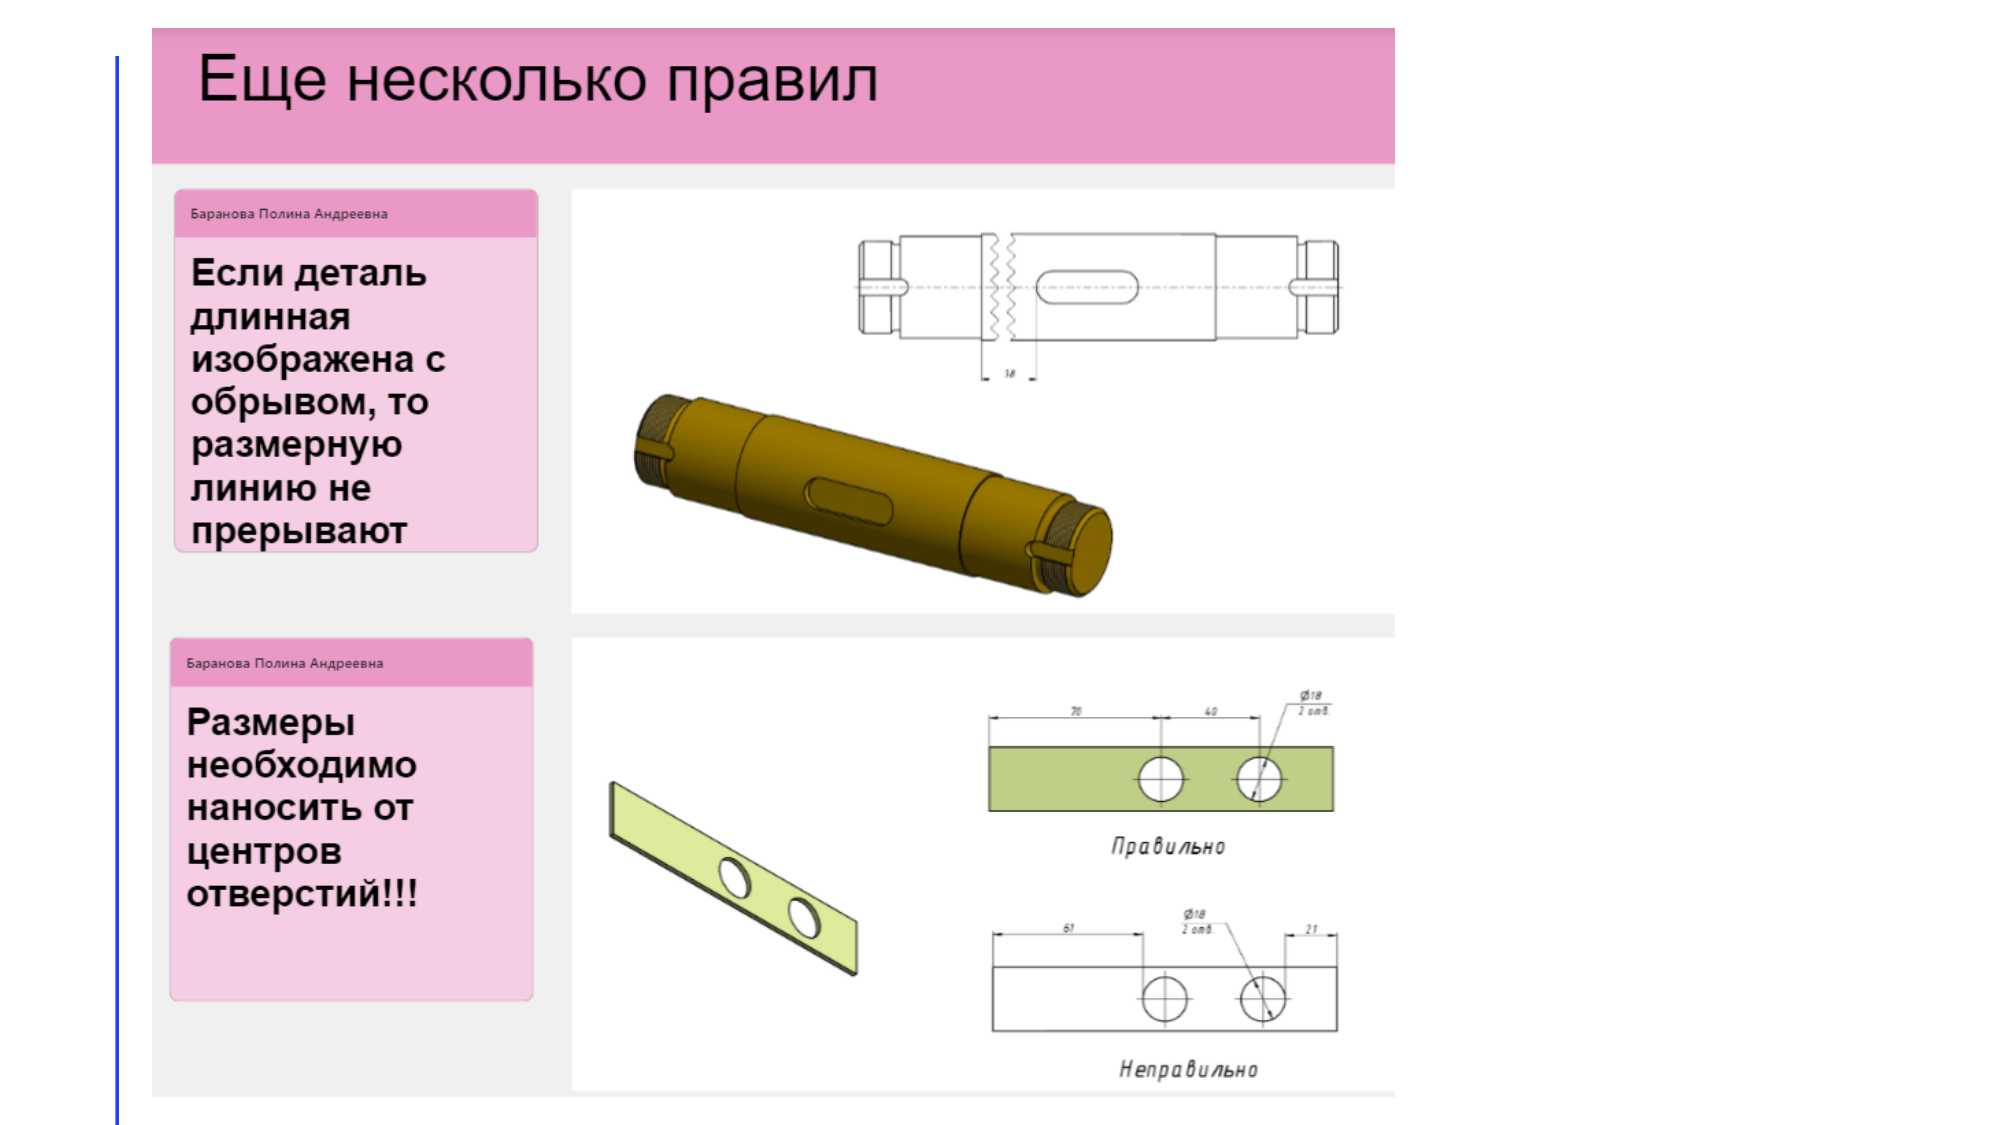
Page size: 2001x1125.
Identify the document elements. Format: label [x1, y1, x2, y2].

picture [152, 28, 1395, 1097]
